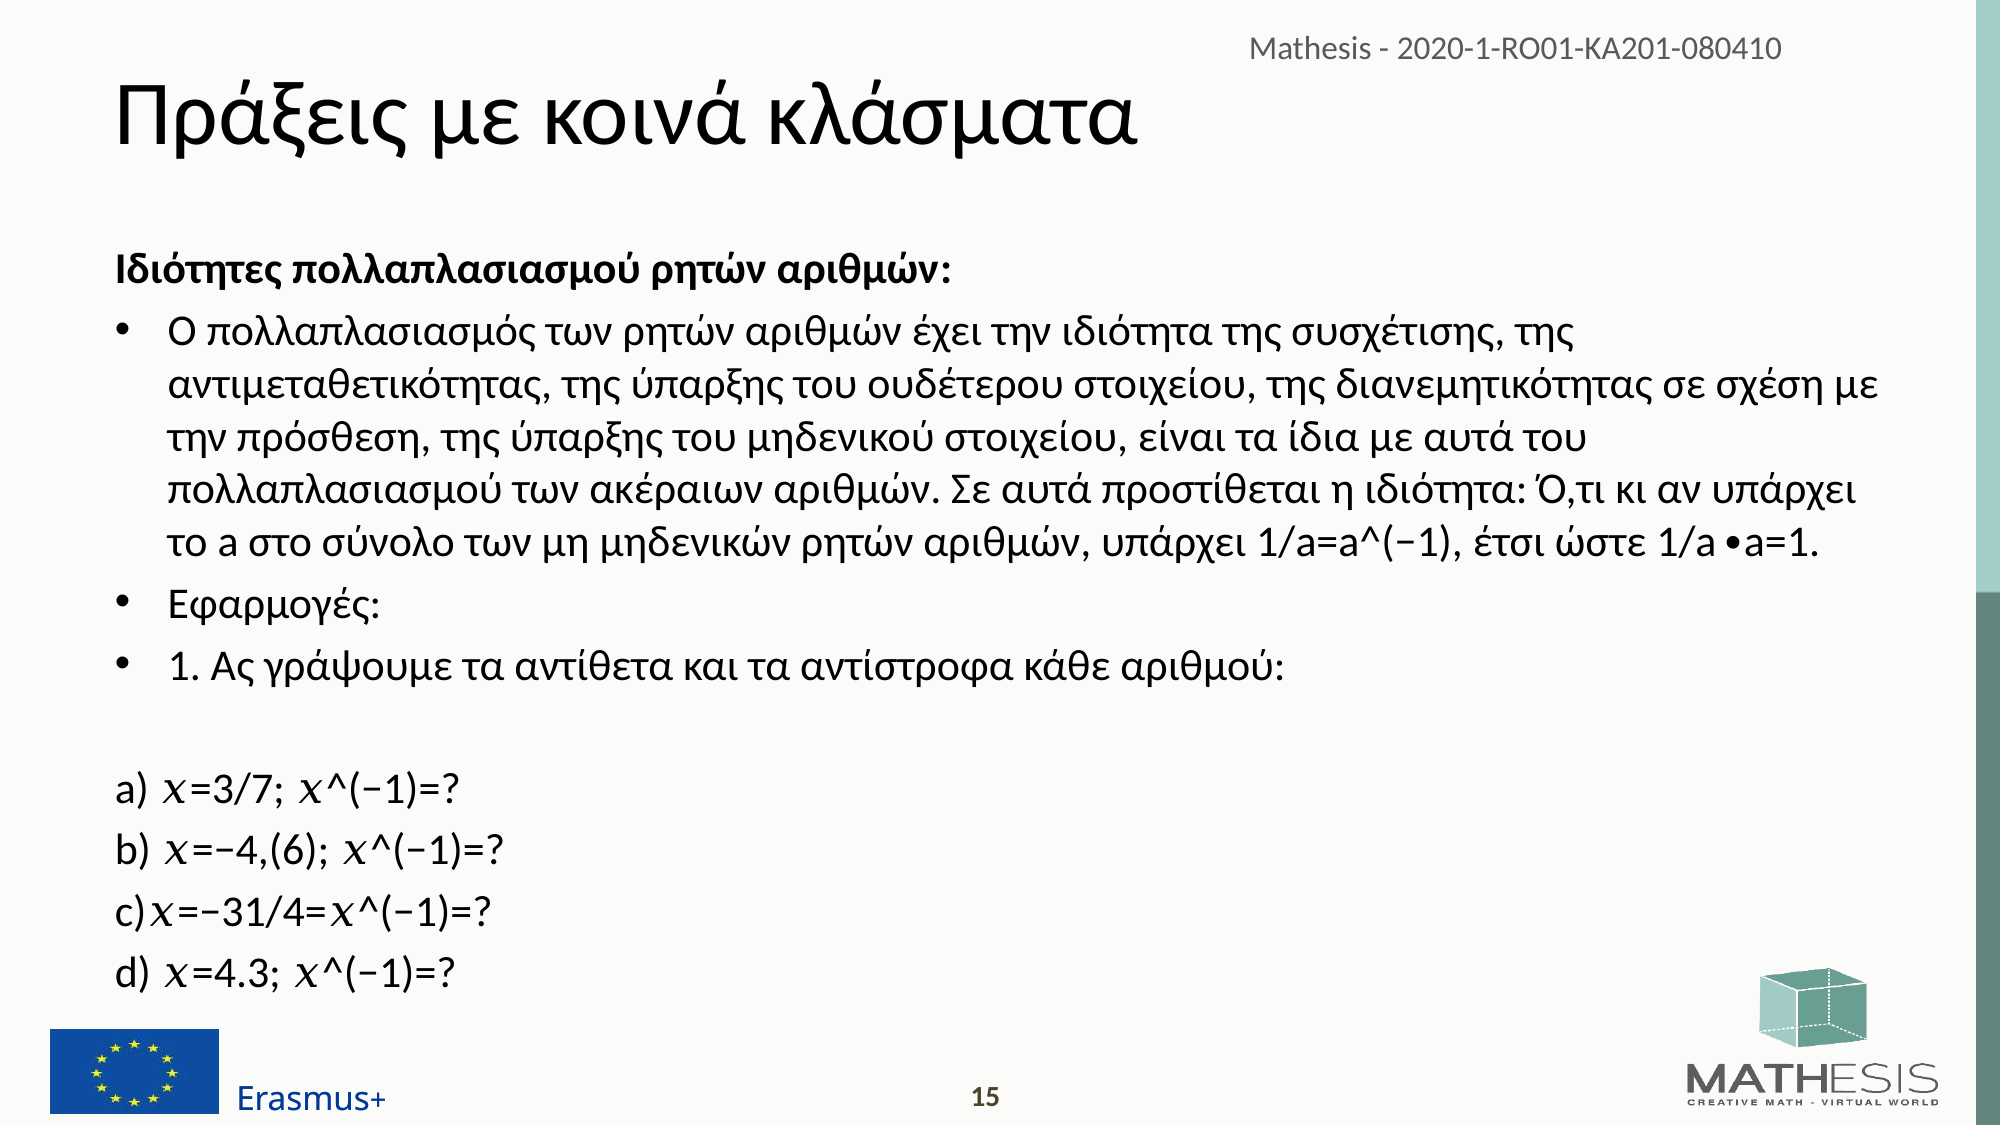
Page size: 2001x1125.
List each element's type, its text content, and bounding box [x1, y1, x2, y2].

picture [50, 1029, 219, 1114]
list Ιδιότητες πολλαπλασιασμού ρητών αριθμών: Ο πολλαπλασιασμός των ρητών αριθμών έχει την ιδιότητα της συσχέτισης, της αντιμεταθετικότητας, της ύπαρξης του ουδέτερου στοιχείου, της διανεμητικότητας σε σχέση με την πρόσθεση, της ύπαρξης του μηδενικού στοιχείου, είναι τα ίδια με αυτά του πολλαπλασιασμού των ακέραιων αριθμών. Σε αυτά προστίθεται η ιδιότητα: Ό,τι κι αν υπάρχει το a στο σύνολο των μη μηδενικών ρητών αριθμών, υπάρχει 1/a=a^(−1), έτσι ώστε 1/a∙a=1. Εφαρμογές: 1. Ας γράψουμε τα αντίθετα και τα αντίστροφα κάθε αριθμού: a) 𝑥=3/7; 𝑥^(−1)=? b) 𝑥=−4,(6); 𝑥^(−1)=? c)𝑥=−31/4=𝑥^(−1)=? d) 𝑥=4.3; 𝑥^(−1)=? [99, 232, 1900, 1005]
title Πράξεις με κοινά κλάσματα [99, 45, 1900, 232]
